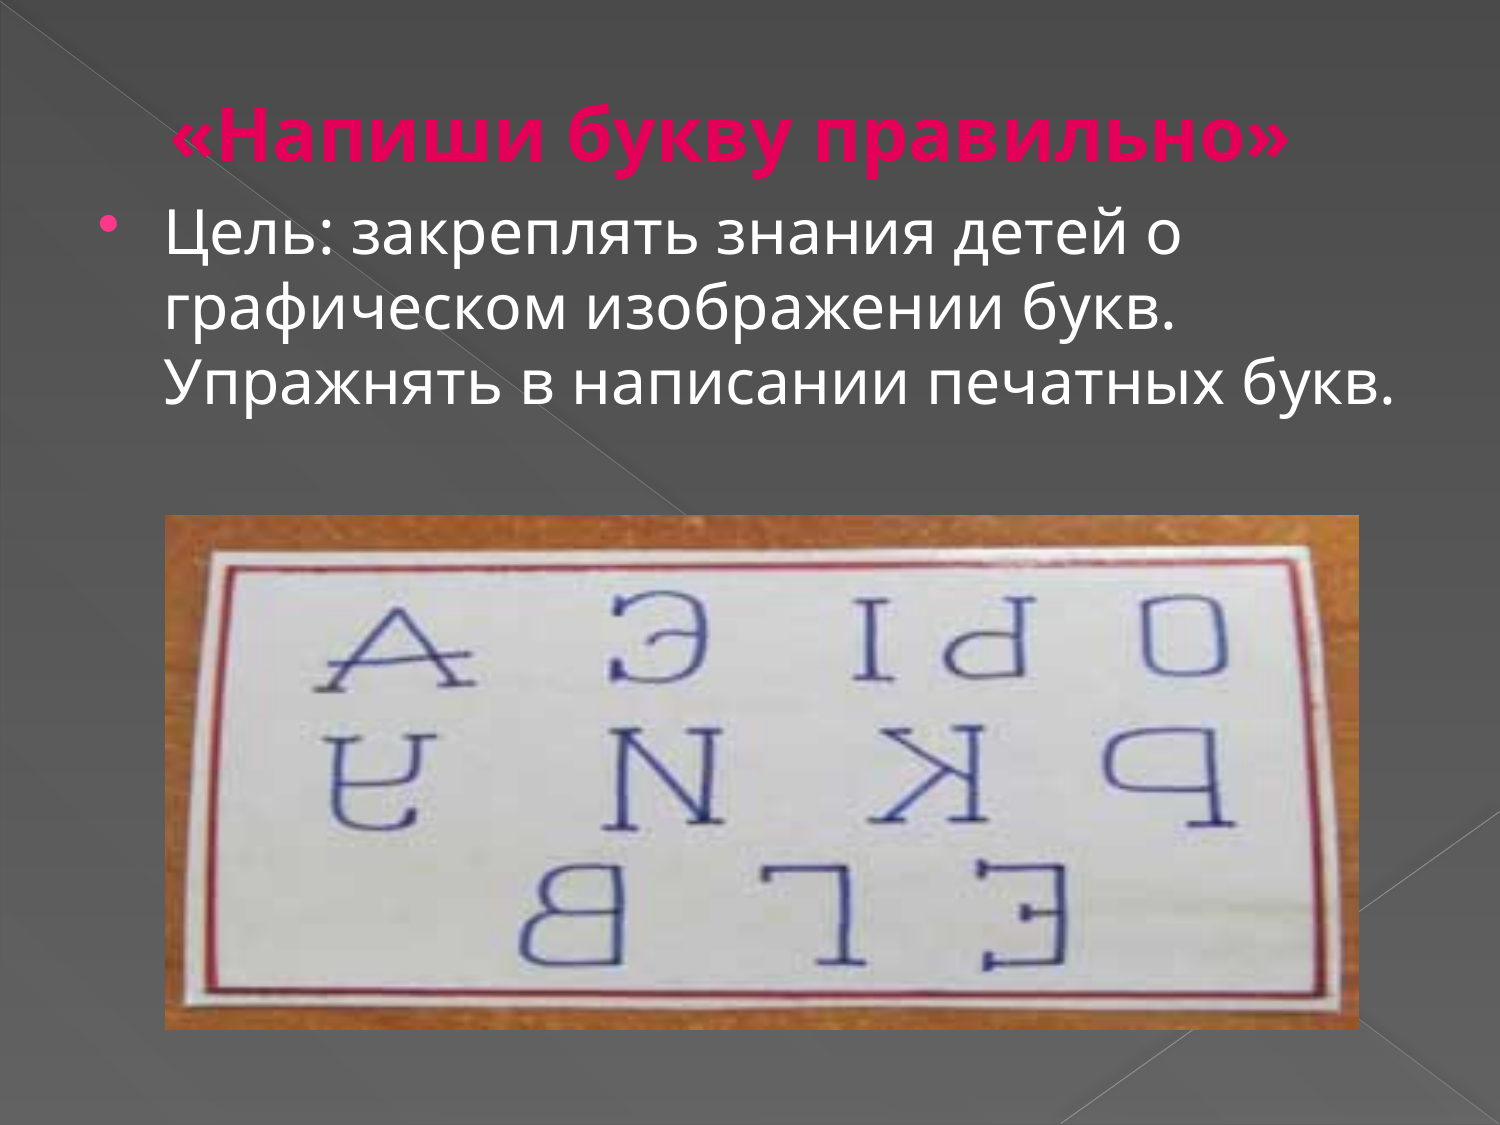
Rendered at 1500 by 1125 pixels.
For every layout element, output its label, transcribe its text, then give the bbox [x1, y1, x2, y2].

picture [165, 514, 1359, 1031]
title «Напиши букву правильно» [75, 43, 1425, 184]
list Цель: закреплять знания детей о графическом изображении букв. Упражнять в написании печатных букв. [75, 184, 1425, 1059]
